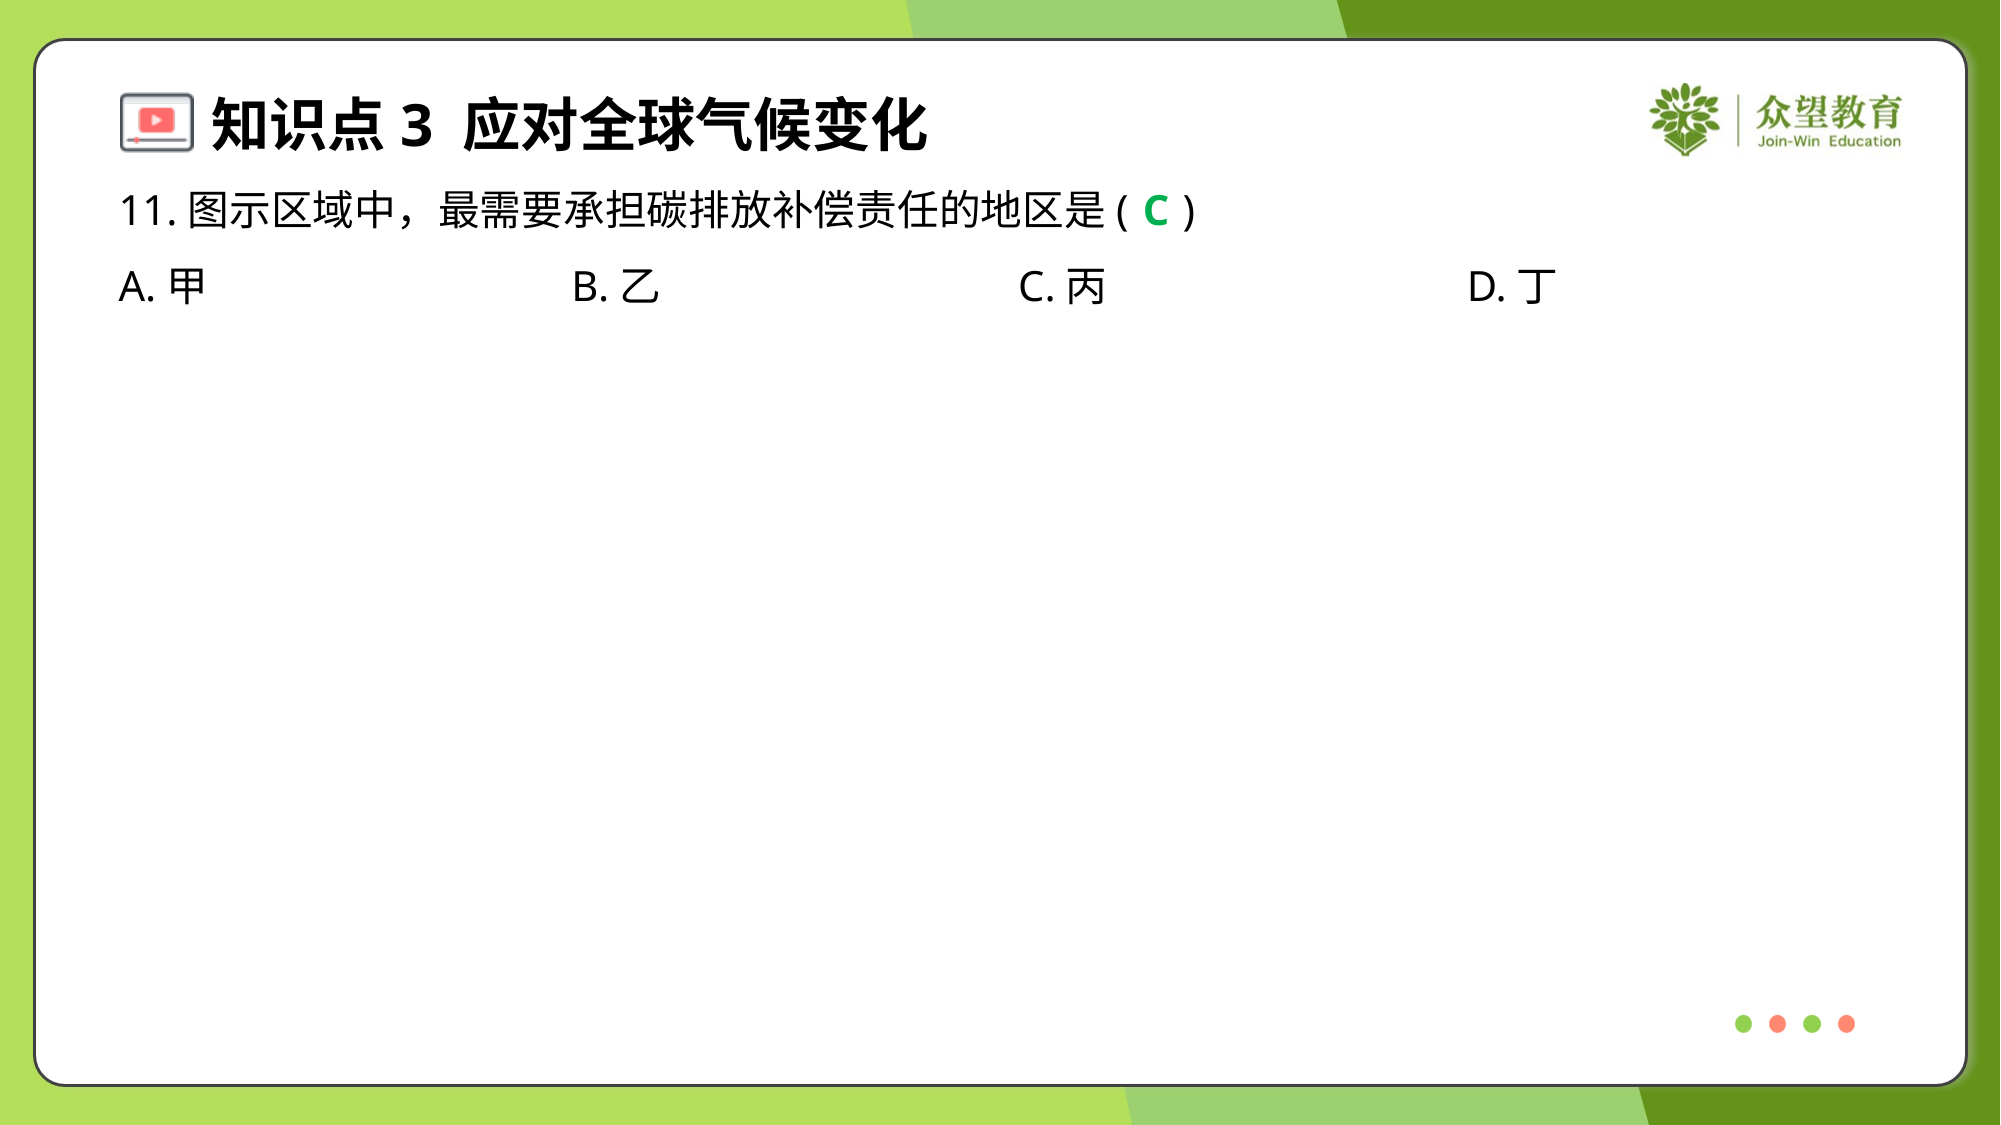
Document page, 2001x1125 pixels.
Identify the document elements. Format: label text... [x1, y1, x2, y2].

text_box A.甲 B.乙 C.丙 D.丁 [118, 234, 1883, 302]
text_box 11.图示区域中，最需要承担碳排放补偿责任的地区是( ) [1186, 158, 1883, 226]
picture [0, 0, 2000, 1125]
text_box C [1127, 158, 1186, 226]
text_box 11.图示区域中，最需要承担碳排放补偿责任的地区是( ) [118, 158, 1127, 226]
